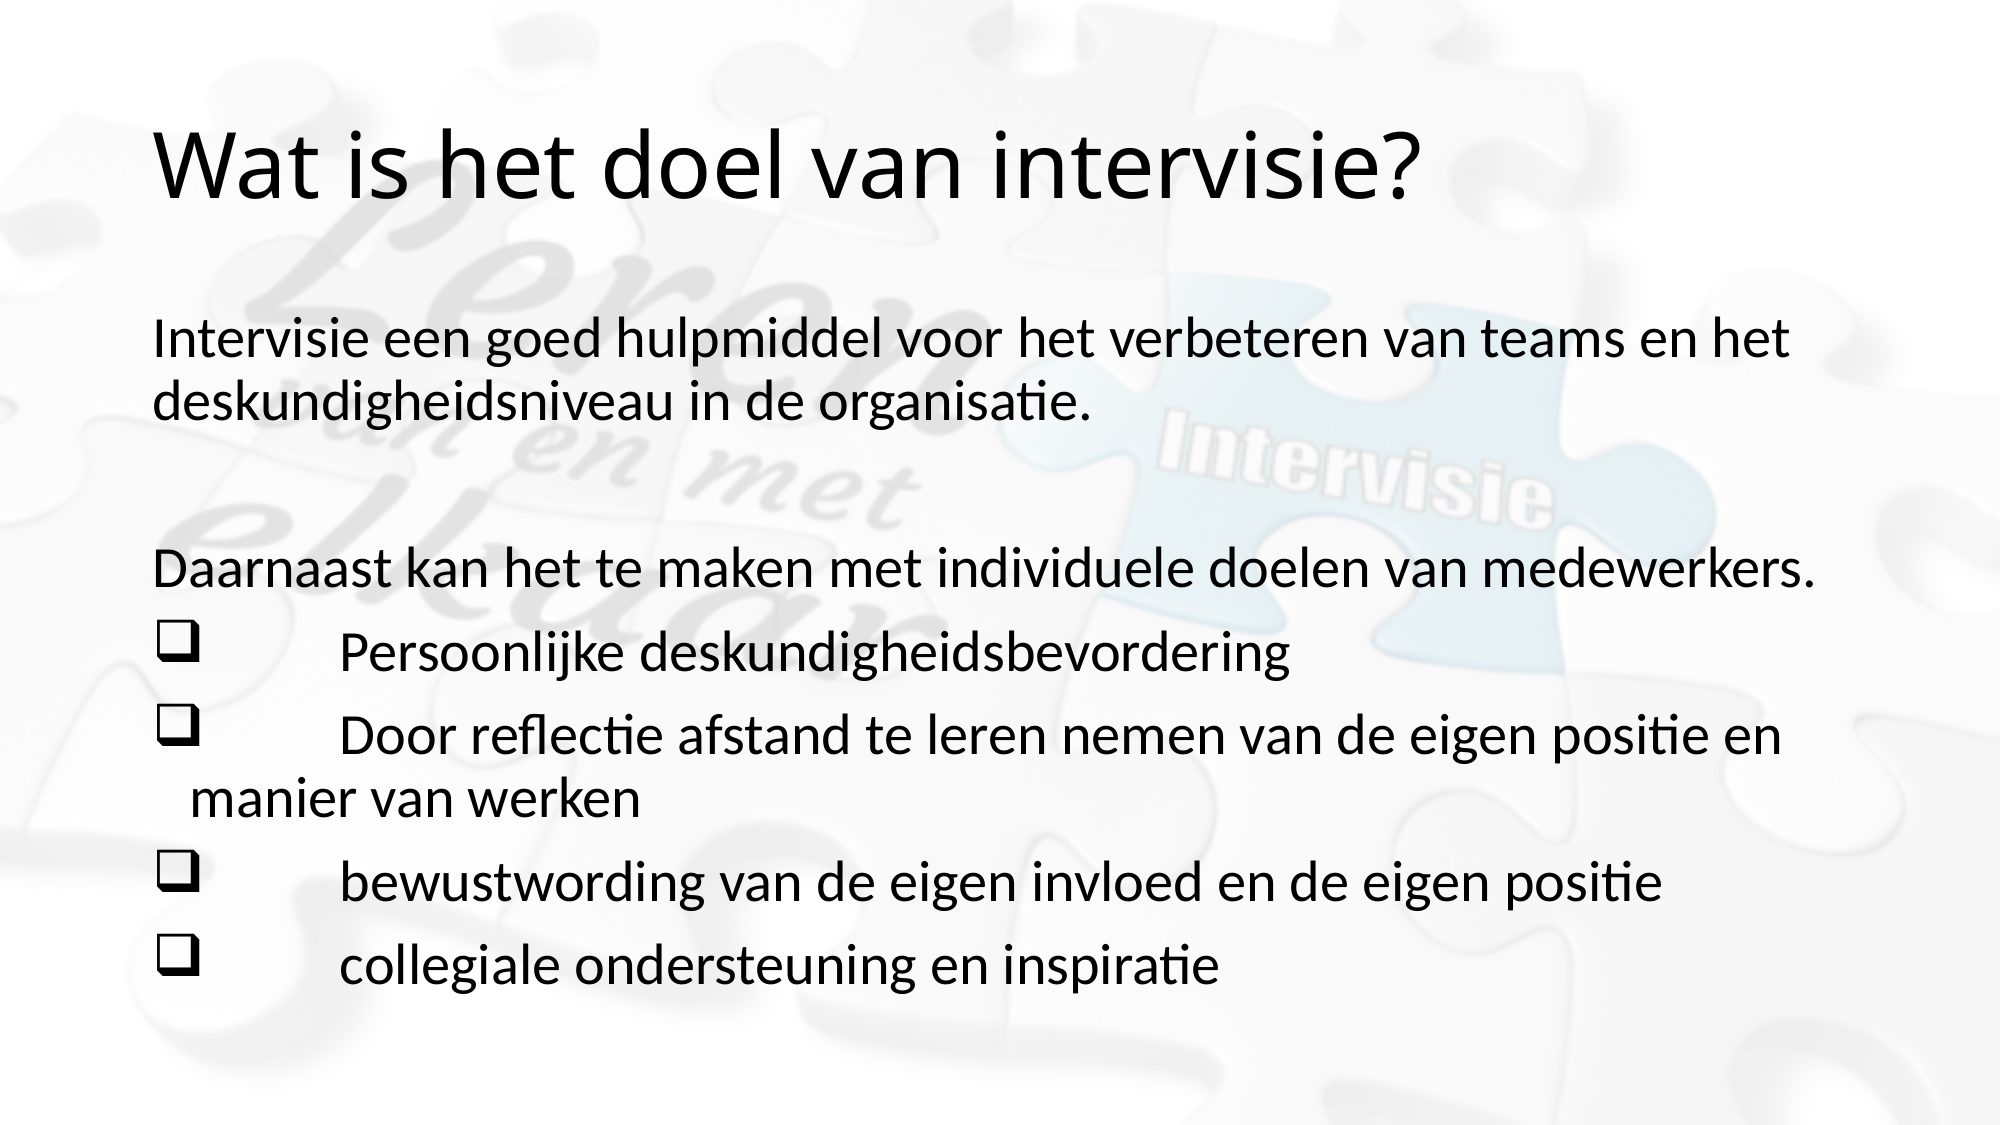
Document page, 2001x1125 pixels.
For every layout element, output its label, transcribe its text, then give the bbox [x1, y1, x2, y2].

list Intervisie een goed hulpmiddel voor het verbeteren van teams en het deskundigheidsniveau in de organisatie. Daarnaast kan het te maken met individuele doelen van medewerkers. Persoonlijke deskundigheidsbevordering Door reflectie afstand te leren nemen van de eigen positie en manier van werken bewustwording van de eigen invloed en de eigen positie collegiale ondersteuning en inspiratie [137, 299, 1863, 1014]
title Wat is het doel van intervisie? [137, 59, 1863, 278]
